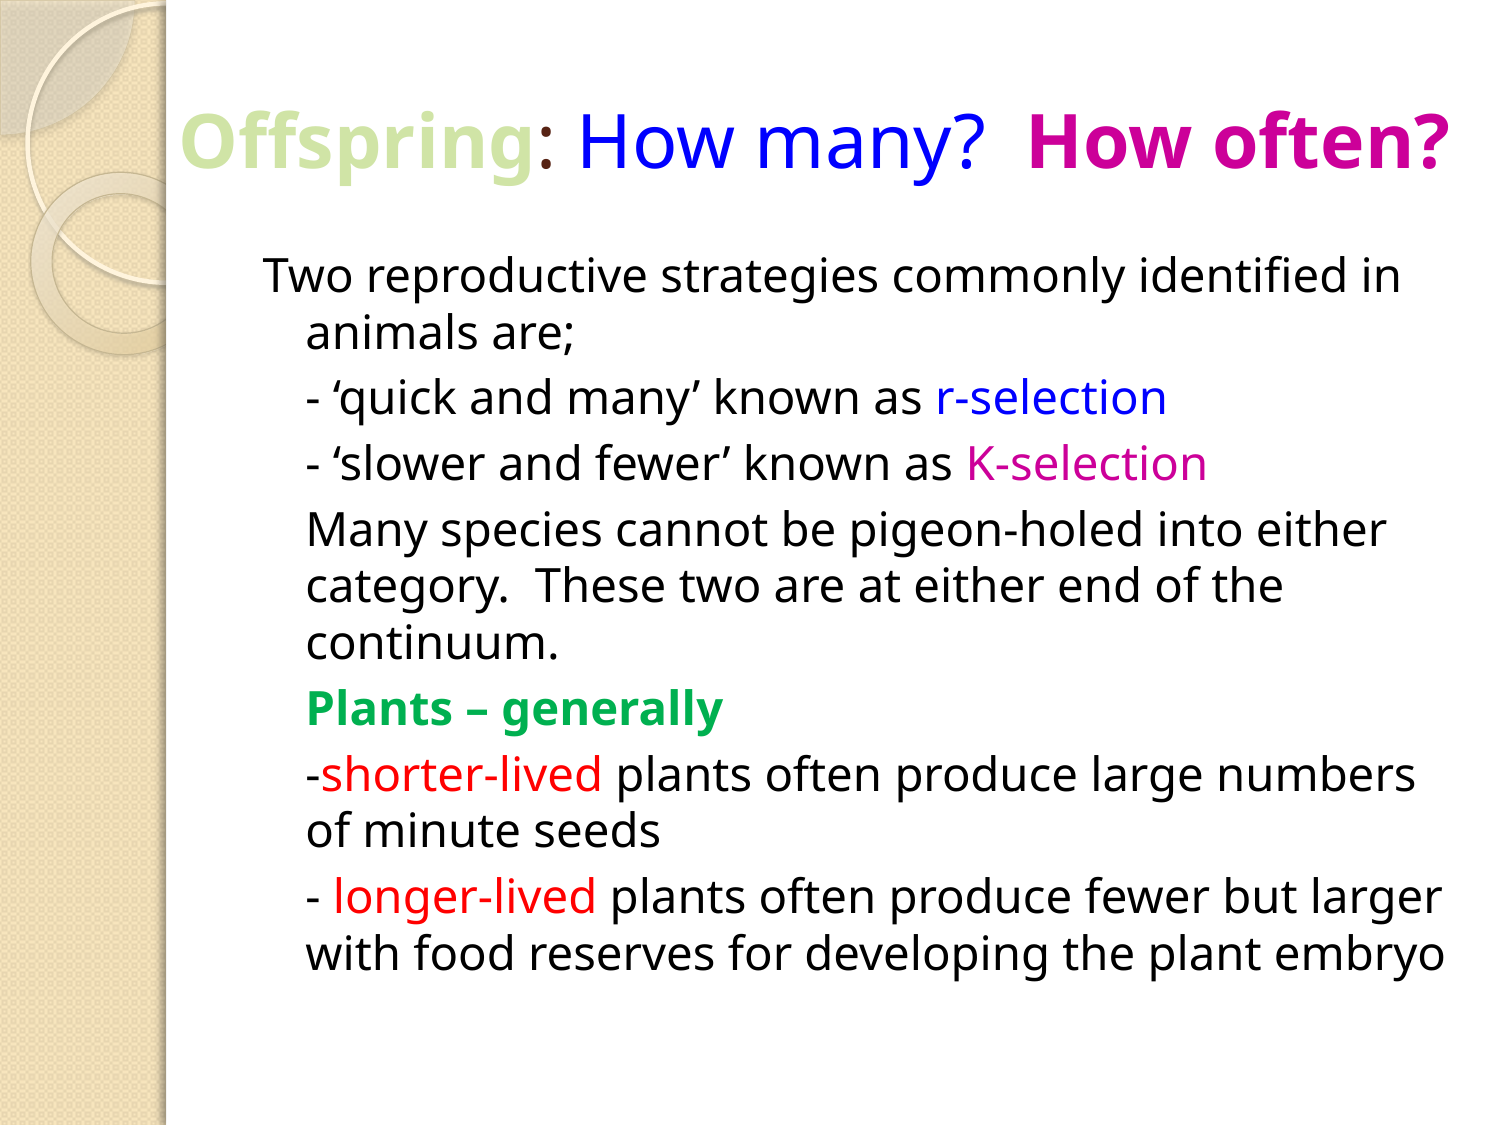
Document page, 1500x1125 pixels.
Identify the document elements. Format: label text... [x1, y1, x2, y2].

list Two reproductive strategies commonly identified in animals are; - ‘quick and many’ known as r-selection - ‘slower and fewer’ known as K-selection Many species cannot be pigeon-holed into either category. These two are at either end of the continuum. Plants – generally -shorter-lived plants often produce large numbers of minute seeds - longer-lived plants often produce fewer but larger with food reserves for developing the plant embryo [235, 237, 1466, 1026]
title Offspring: How many? How often? [164, 45, 1466, 233]
